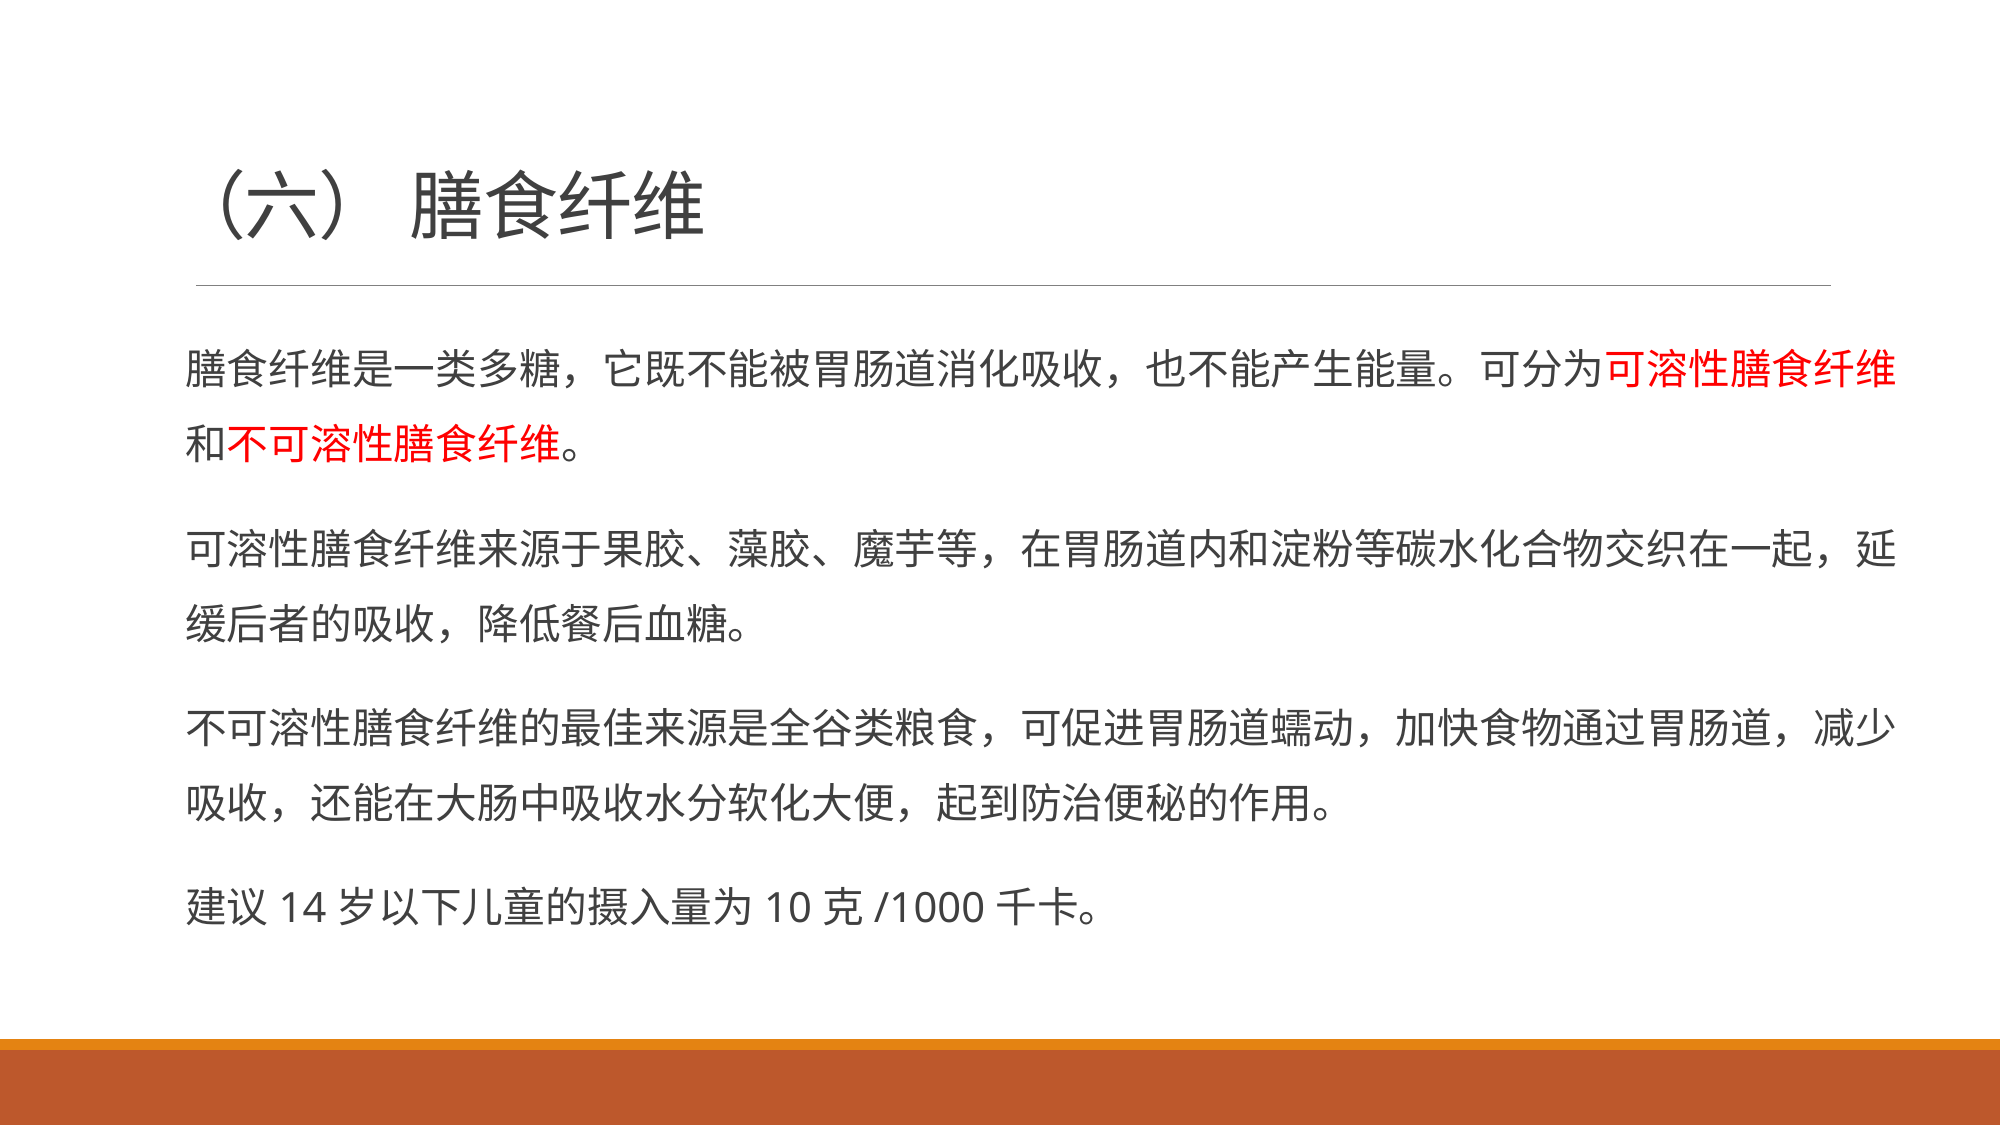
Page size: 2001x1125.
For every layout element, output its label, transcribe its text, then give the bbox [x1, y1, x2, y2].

list 膳食纤维是一类多糖，它既不能被胃肠道消化吸收，也不能产生能量。可分为可溶性膳食纤维和不可溶性膳食纤维。 可溶性膳食纤维来源于果胶、藻胶、魔芋等，在胃肠道内和淀粉等碳水化合物交织在一起，延缓后者的吸收，降低餐后血糖。 不可溶性膳食纤维的最佳来源是全谷类粮食，可促进胃肠道蠕动，加快食物通过胃肠道，减少吸收，还能在大肠中吸收水分软化大便，起到防治便秘的作用。 建议14岁以下儿童的摄入量为10克/1000千卡。 [185, 211, 1908, 965]
title （六） 膳食纤维 [156, 132, 1567, 257]
